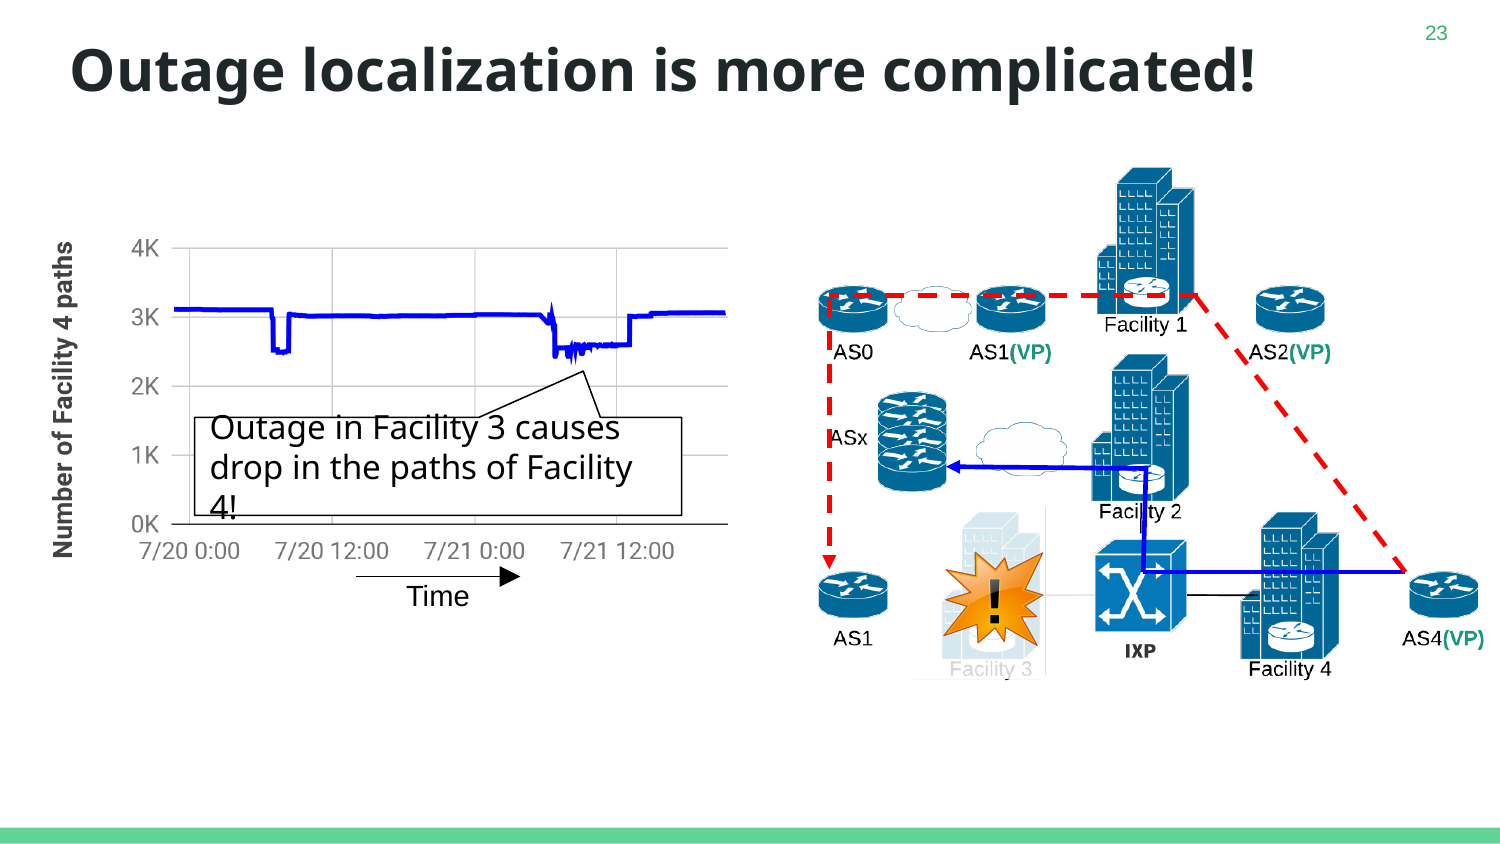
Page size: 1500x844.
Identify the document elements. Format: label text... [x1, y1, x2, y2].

picture [24, 211, 750, 573]
text_box Time [389, 585, 487, 608]
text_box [1194, 295, 1406, 573]
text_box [1142, 465, 1147, 573]
title Outage localization is more complicated! [55, 17, 1480, 112]
slide_number 23 [1410, 0, 1500, 65]
picture [774, 137, 1500, 718]
